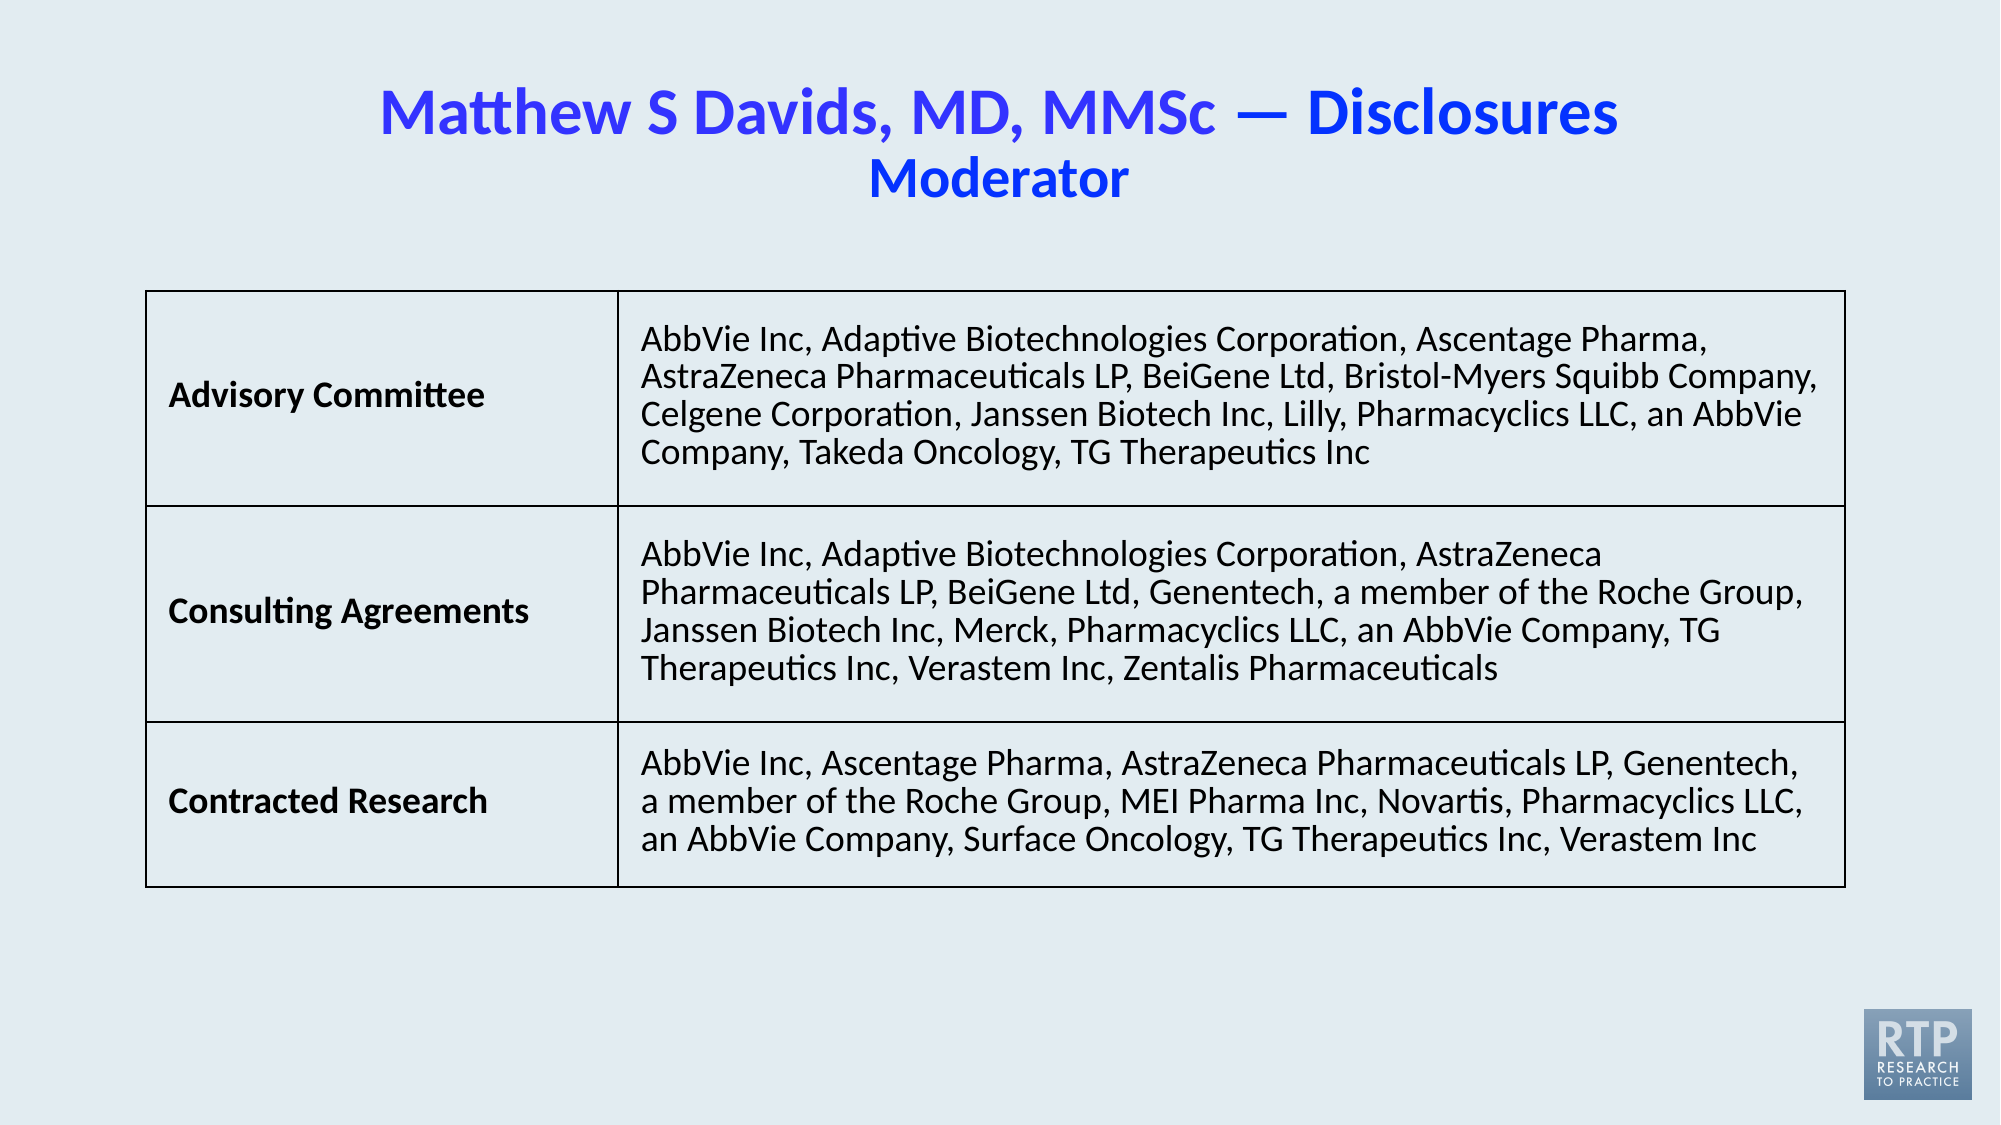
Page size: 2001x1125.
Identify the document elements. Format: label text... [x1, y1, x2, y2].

table_cell Consulting Agreements [147, 507, 617, 721]
table_cell AbbVie Inc, Adaptive Biotechnologies Corporation, AstraZeneca Pharmaceuticals LP, BeiGene Ltd, Genentech, a member of the Roche Group, Janssen Biotech Inc, Merck, Pharmacyclics LLC, an AbbVie Company, TG Therapeutics Inc, Verastem Inc, Zentalis Pharmaceuticals [619, 507, 1844, 721]
table_cell Contracted Research [147, 723, 617, 886]
title Matthew S Davids, MD, MMSc — Disclosures Moderator [149, 49, 1850, 238]
table_header Advisory Committee [147, 292, 617, 505]
table_header AbbVie Inc, Adaptive Biotechnologies Corporation, Ascentage Pharma, AstraZeneca Pharmaceuticals LP, BeiGene Ltd, Bristol-Myers Squibb Company, Celgene Corporation, Janssen Biotech Inc, Lilly, Pharmacyclics LLC, an AbbVie Company, Takeda Oncology, TG Therapeutics Inc [619, 292, 1844, 505]
table_cell AbbVie Inc, Ascentage Pharma, AstraZeneca Pharmaceuticals LP, Genentech, a member of the Roche Group, MEI Pharma Inc, Novartis, Pharmacyclics LLC, an AbbVie Company, Surface Oncology, TG Therapeutics Inc, Verastem Inc [619, 723, 1844, 886]
